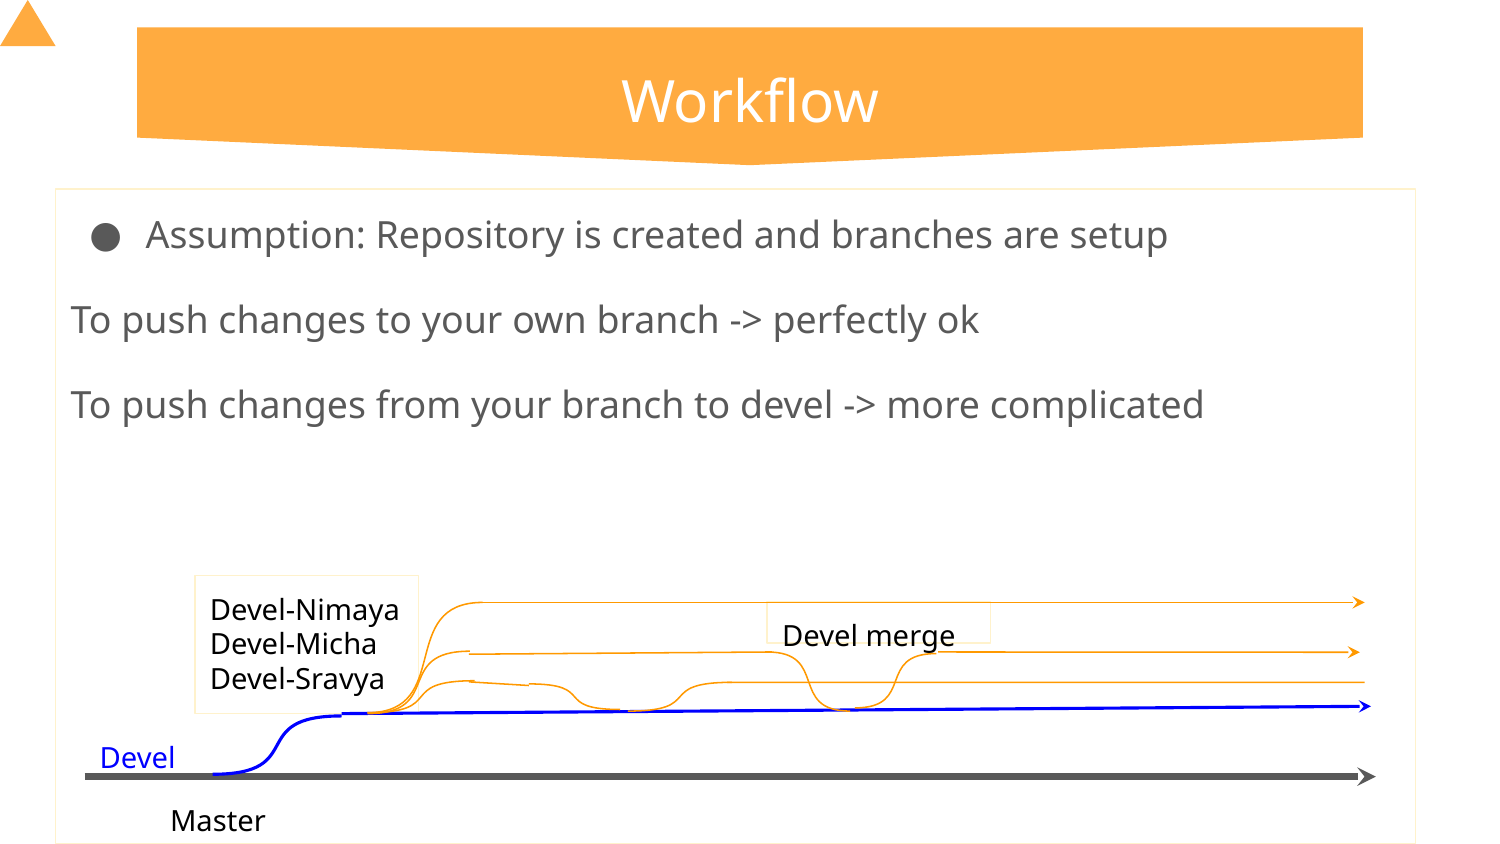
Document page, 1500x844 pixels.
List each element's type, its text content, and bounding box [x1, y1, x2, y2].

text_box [627, 681, 733, 712]
list Assumption: Repository is created and branches are setup To push changes to your own branch -> perfectly ok To push changes from your branch to devel -> more complicated [55, 189, 1416, 844]
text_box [468, 651, 772, 655]
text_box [212, 715, 342, 775]
text_box Devel merge [767, 610, 991, 644]
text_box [736, 705, 762, 714]
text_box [367, 680, 475, 713]
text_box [468, 681, 530, 686]
text_box [0, 0, 56, 47]
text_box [938, 705, 1372, 714]
text_box [137, 27, 1363, 49]
text_box Devel-Nimaya Devel-Micha Devel-Sravya [194, 575, 419, 714]
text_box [488, 705, 524, 714]
text_box Devel [84, 724, 207, 766]
title Workflow [51, 49, 1449, 144]
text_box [854, 653, 937, 709]
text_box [341, 705, 361, 714]
text_box Master [154, 787, 294, 830]
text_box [528, 683, 621, 710]
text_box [367, 602, 483, 680]
text_box [279, 144, 1221, 166]
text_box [766, 651, 851, 712]
